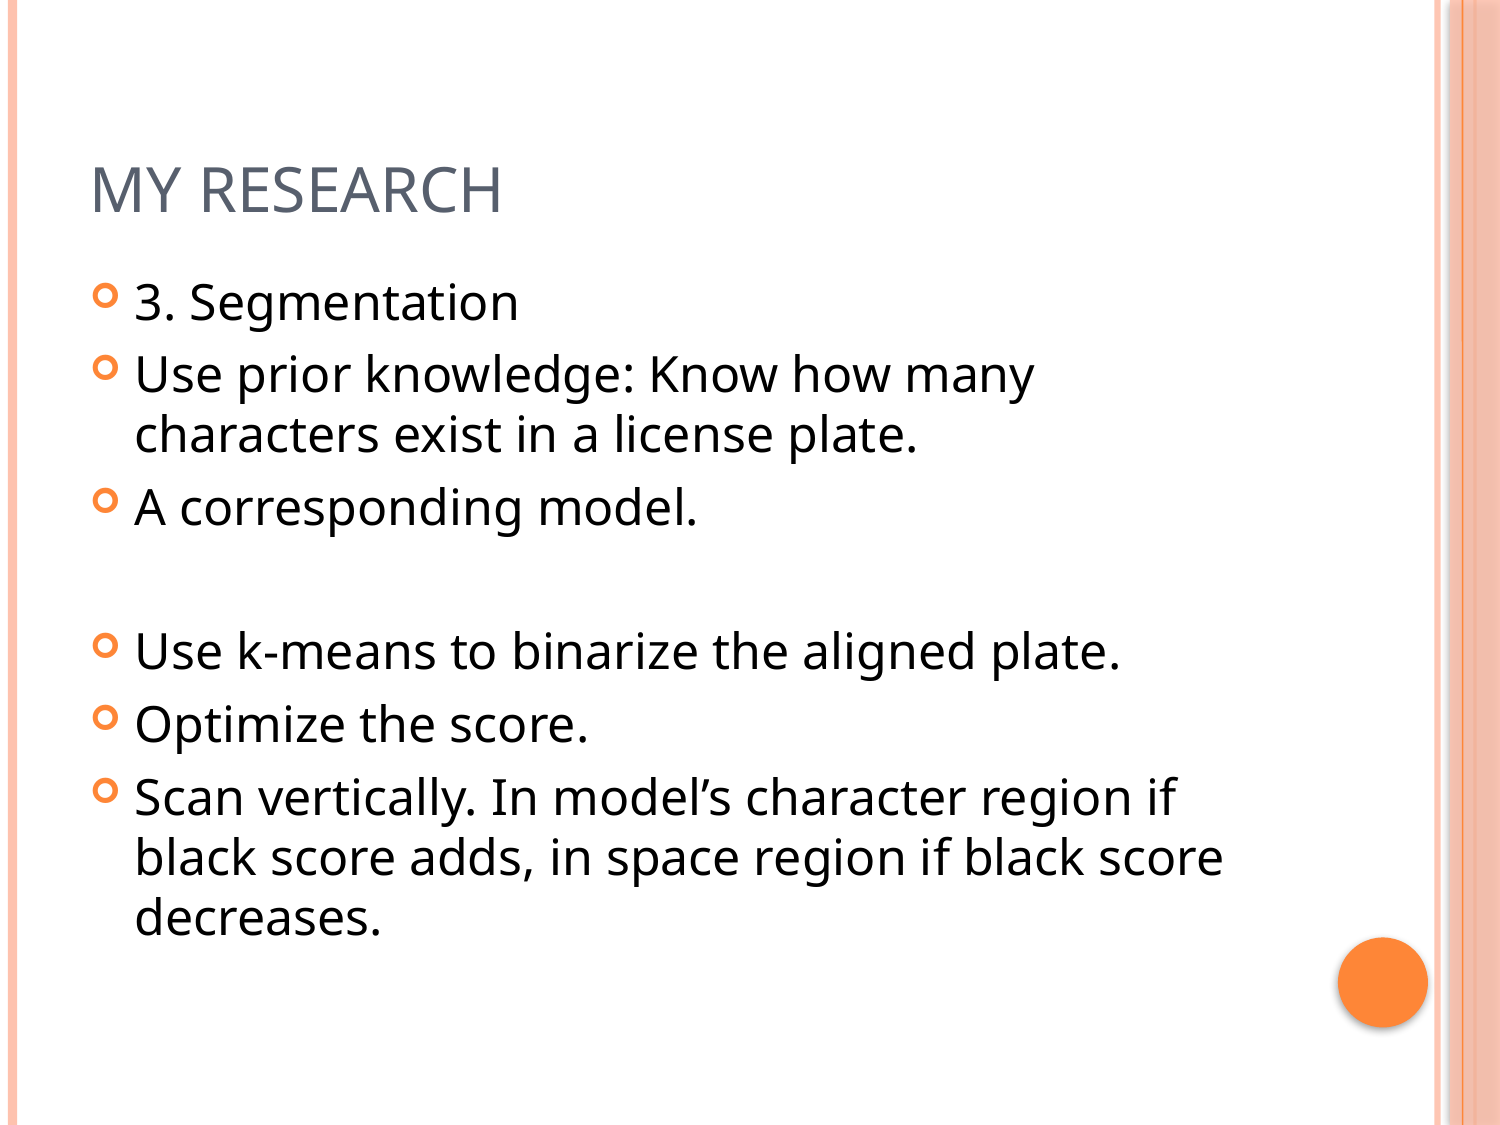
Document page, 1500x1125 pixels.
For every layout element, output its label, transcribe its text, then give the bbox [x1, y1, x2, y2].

title My research [75, 45, 1300, 233]
list 3. Segmentation Use prior knowledge: Know how many characters exist in a license plate. A corresponding model. Use k-means to binarize the aligned plate. Optimize the score. Scan vertically. In model’s character region if black score adds, in space region if black score decreases. [75, 262, 1300, 1062]
